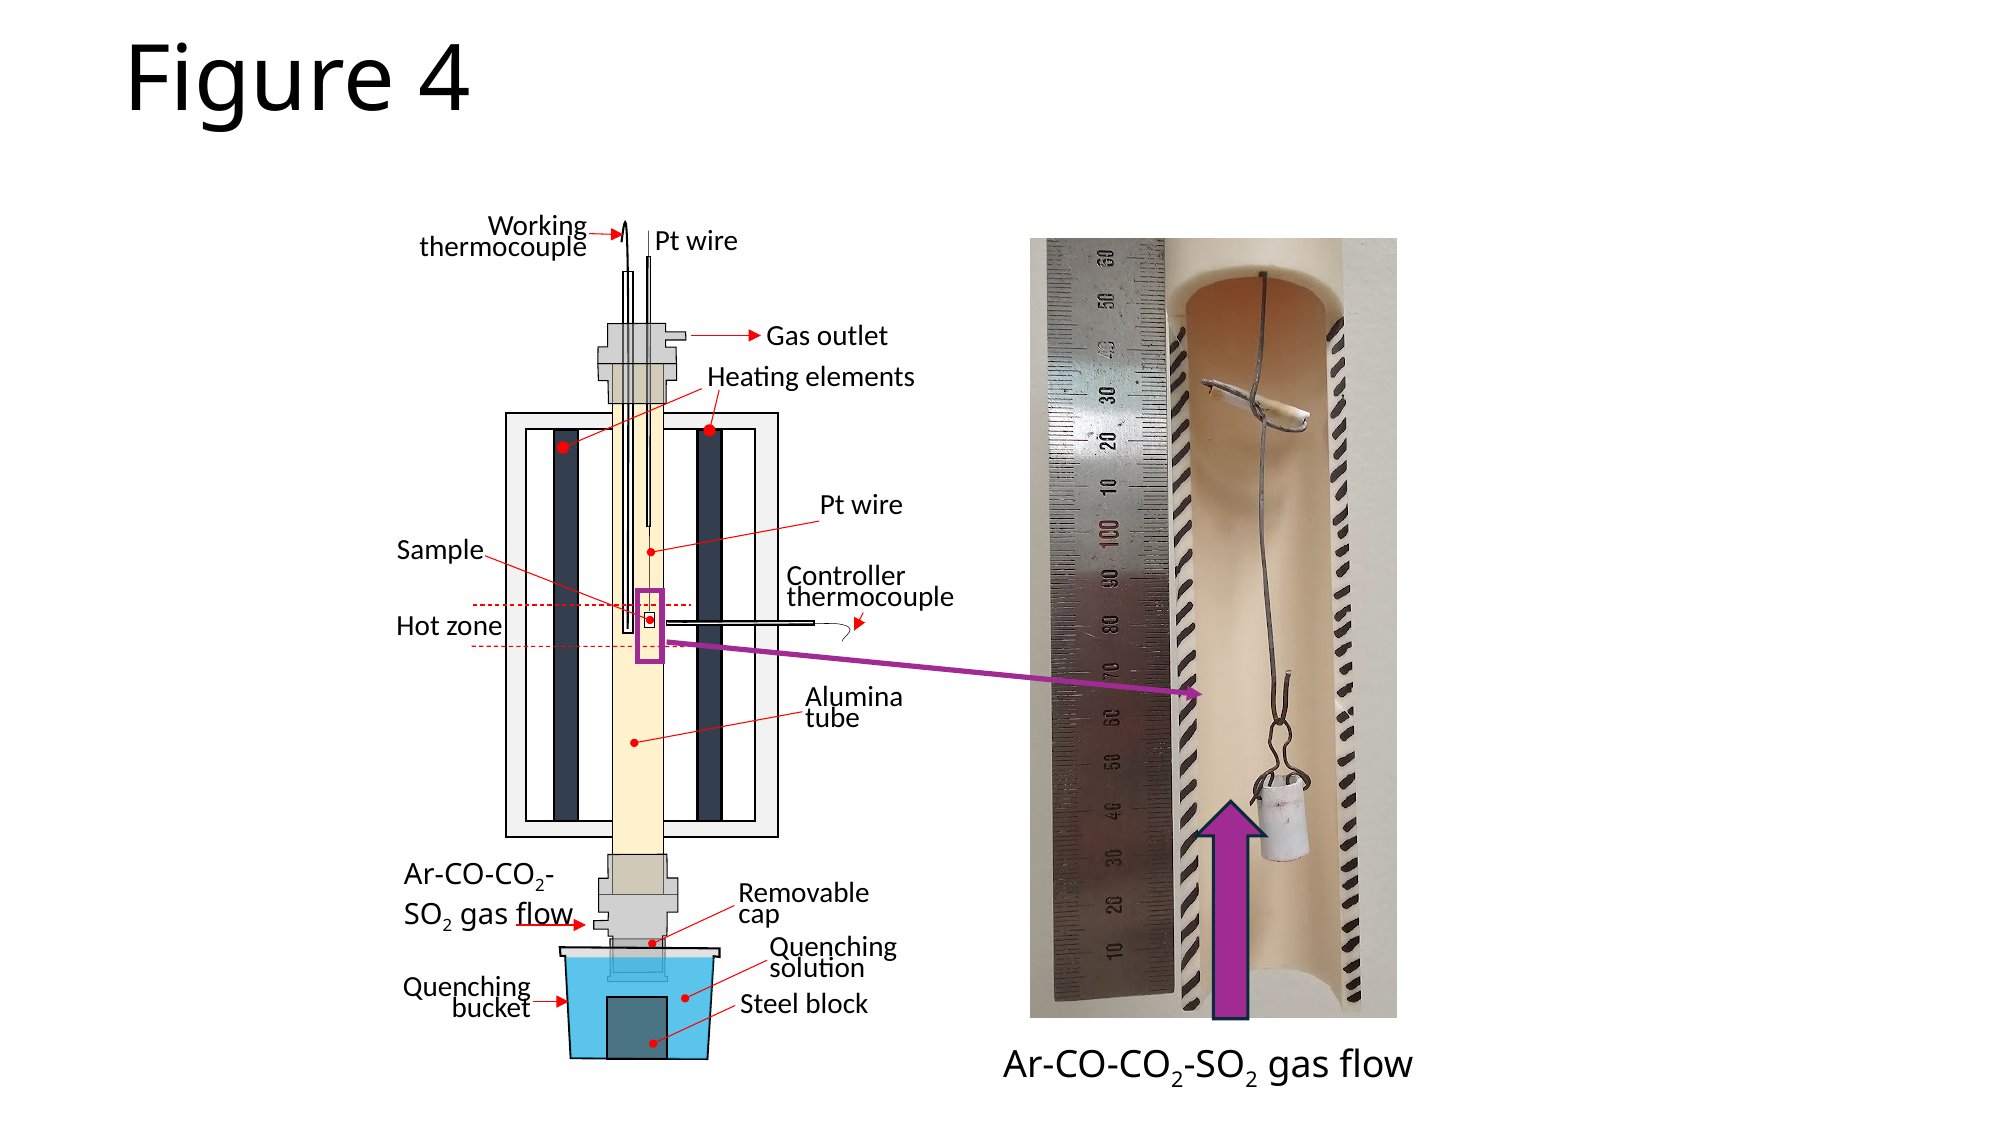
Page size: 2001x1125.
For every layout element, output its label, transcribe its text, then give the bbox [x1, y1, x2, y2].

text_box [379, 212, 972, 1060]
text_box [665, 641, 1203, 696]
title Figure 4 [108, 0, 1834, 190]
picture [1030, 238, 1398, 1018]
text_box Ar-CO-CO2-SO2 gas flow [988, 1033, 1429, 1099]
